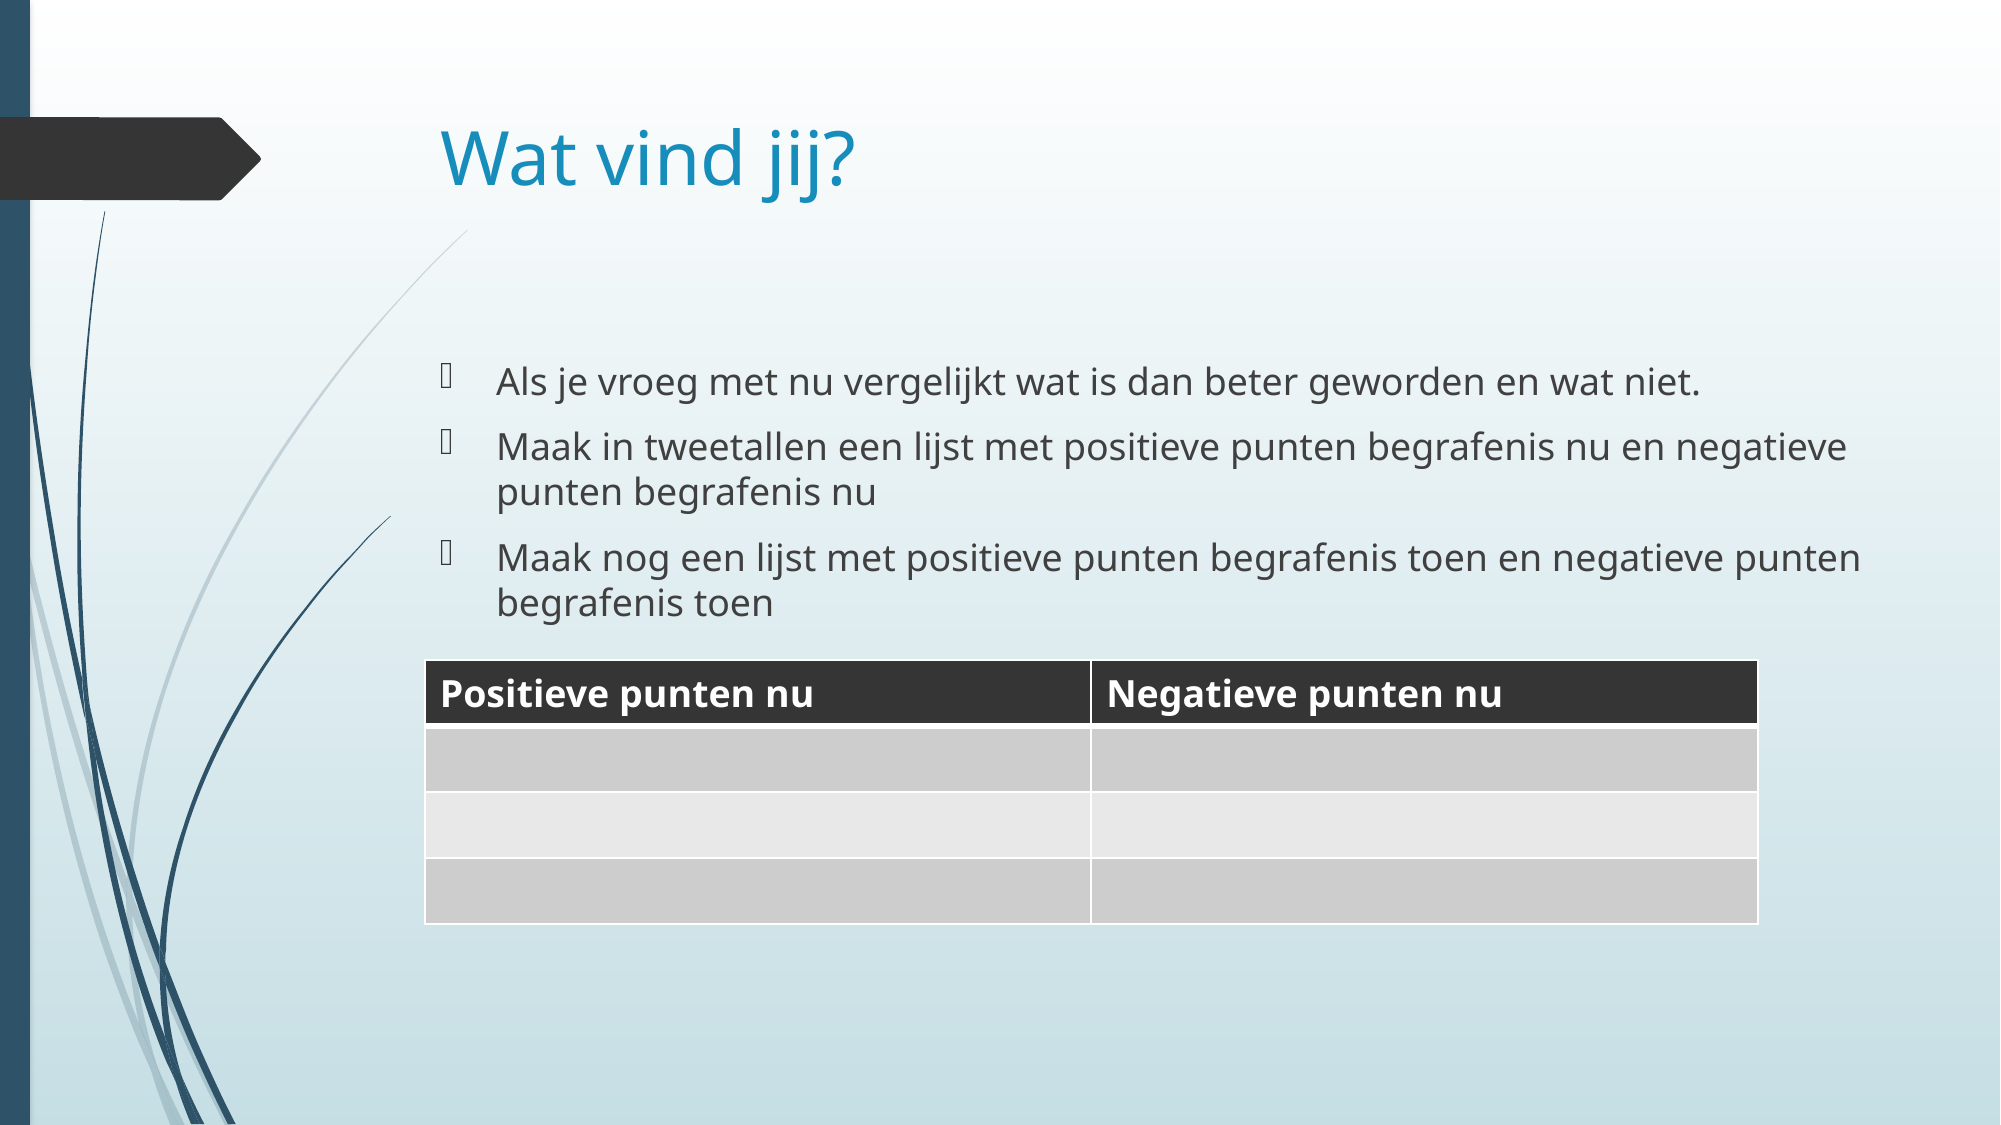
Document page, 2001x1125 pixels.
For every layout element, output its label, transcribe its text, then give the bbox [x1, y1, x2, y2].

table_cell [426, 729, 1090, 791]
title Wat vind jij? [425, 102, 1888, 313]
table_cell [1092, 859, 1757, 923]
table_header Negatieve punten nu [1092, 661, 1757, 723]
table_cell [1092, 729, 1757, 791]
list Als je vroeg met nu vergelijkt wat is dan beter geworden en wat niet. Maak in tweetallen een lijst met positieve punten begrafenis nu en negatieve punten begrafenis nu Maak nog een lijst met positieve punten begrafenis toen en negatieve punten begrafenis toen [424, 350, 1888, 970]
table_cell [1092, 793, 1757, 857]
table_cell [426, 793, 1090, 857]
table_cell [426, 859, 1090, 923]
table_header Positieve punten nu [426, 661, 1090, 723]
